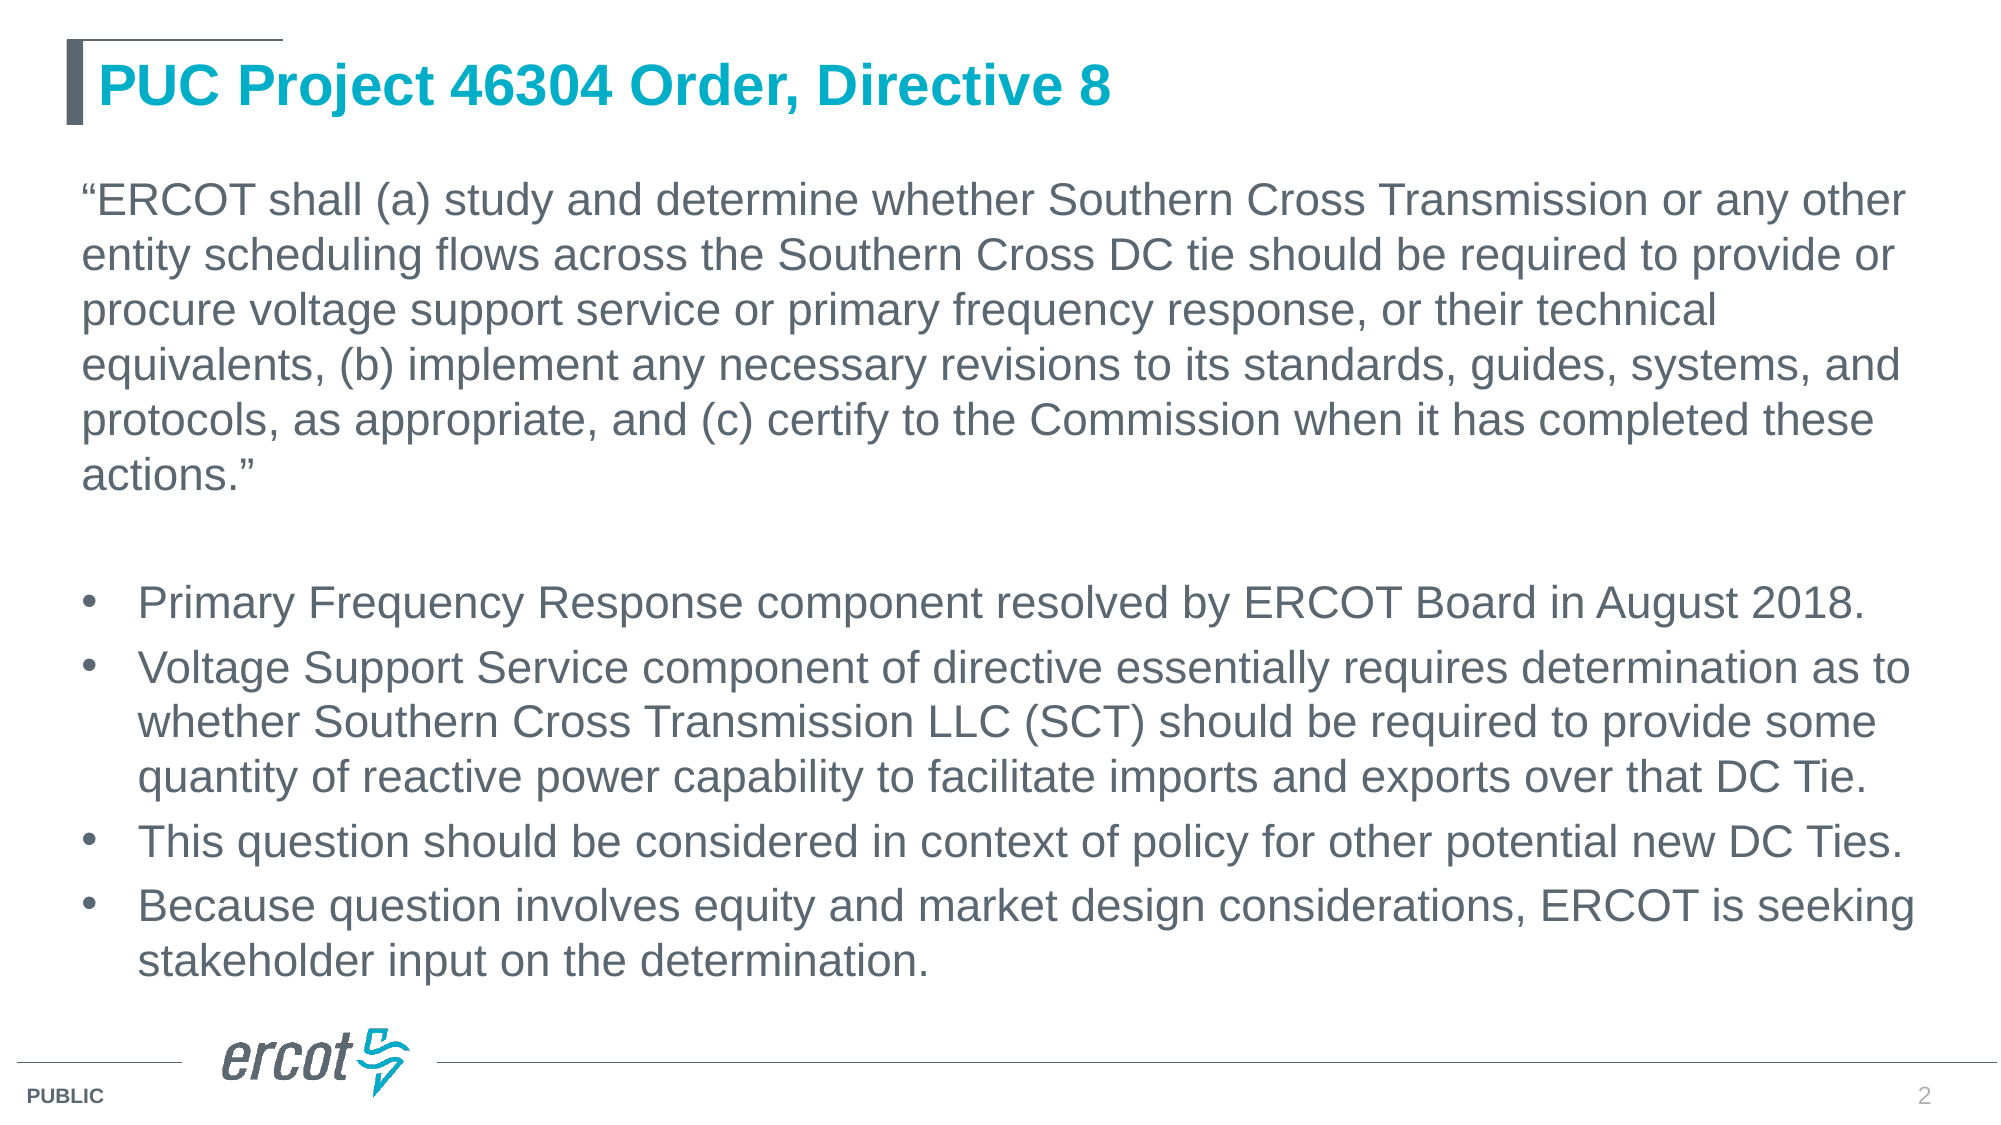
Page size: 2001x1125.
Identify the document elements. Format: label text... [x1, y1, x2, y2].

list “ERCOT shall (a) study and determine whether Southern Cross Transmission or any other entity scheduling flows across the Southern Cross DC tie should be required to provide or procure voltage support service or primary frequency response, or their technical equivalents, (b) implement any necessary revisions to its standards, guides, systems, and protocols, as appropriate, and (c) certify to the Commission when it has completed these actions.” Primary Frequency Response component resolved by ERCOT Board in August 2018. Voltage Support Service component of directive essentially requires determination as to whether Southern Cross Transmission LLC (SCT) should be required to provide some quantity of reactive power capability to facilitate imports and exports over that DC Tie. This question should be considered in context of policy for other potential new DC Ties. Because question involves equity and market design considerations, ERCOT is seeking stakeholder input on the determination. [66, 162, 1934, 992]
title PUC Project 46304 Order, Directive 8 [83, 39, 1934, 125]
slide_number 2 [1866, 1076, 1984, 1113]
picture [218, 1024, 413, 1100]
